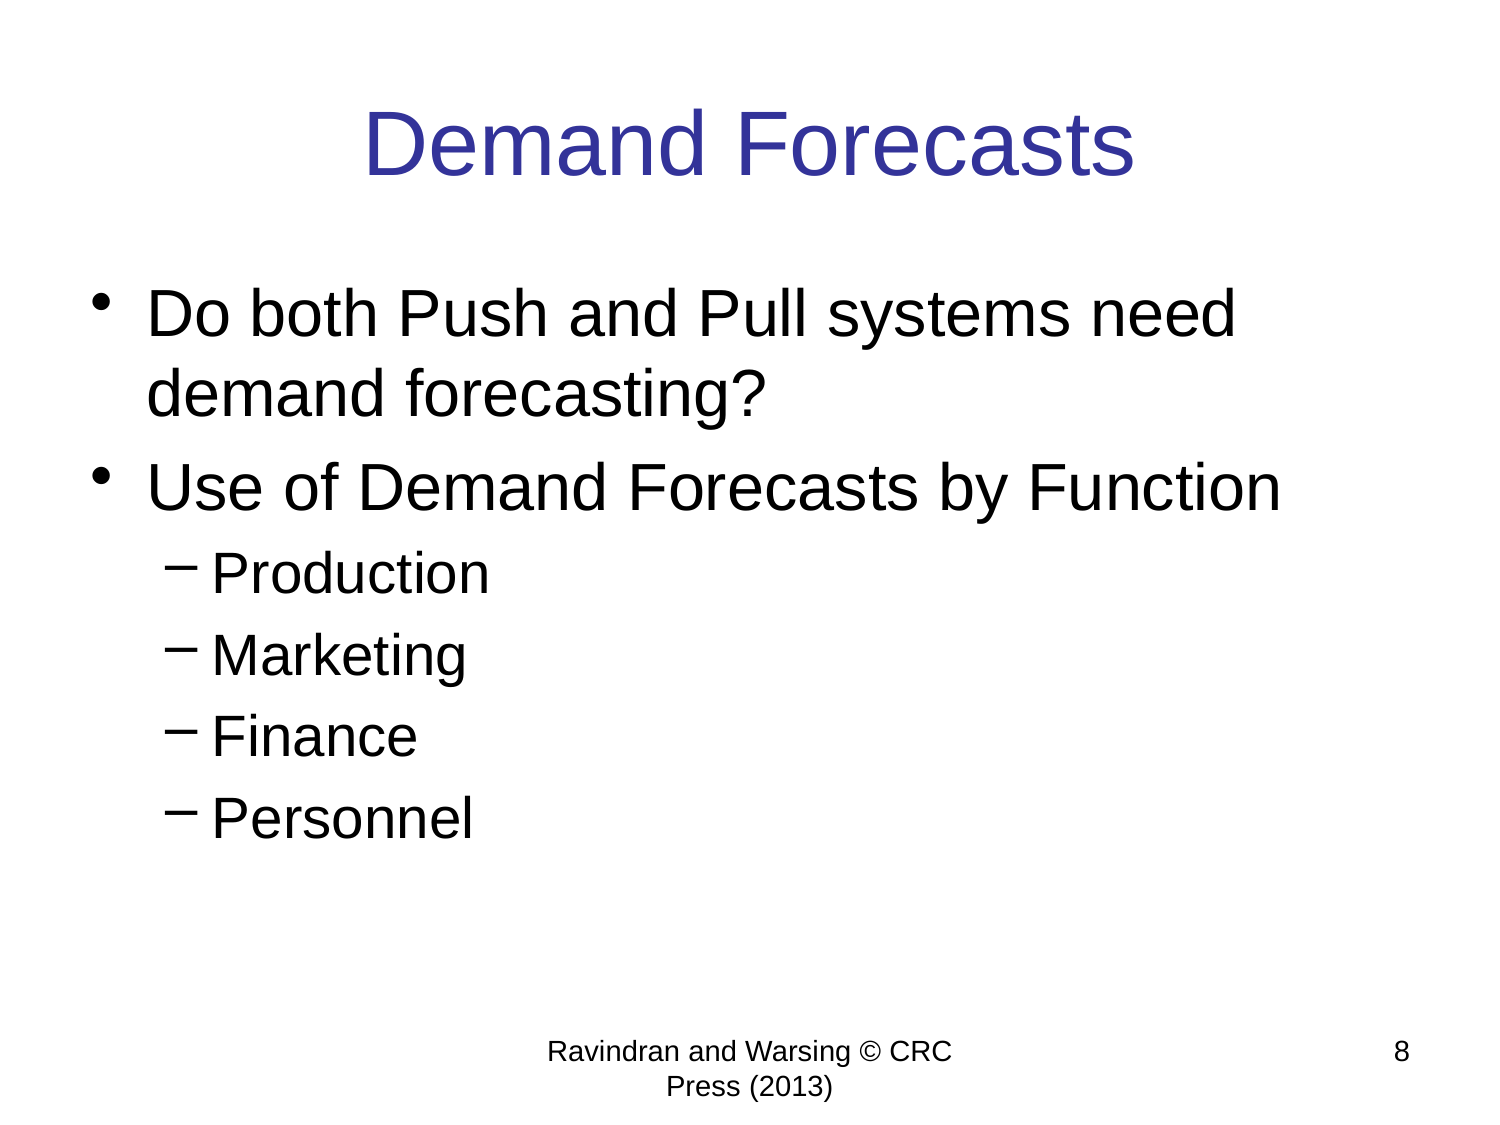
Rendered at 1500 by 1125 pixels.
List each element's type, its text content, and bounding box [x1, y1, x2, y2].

slide_number 8 [1074, 1024, 1425, 1103]
footer Ravindran and Warsing © CRC Press (2013) [512, 1024, 988, 1103]
list Do both Push and Pull systems need demand forecasting? Use of Demand Forecasts by Function Production Marketing Finance Personnel [74, 262, 1426, 1006]
title Demand Forecasts [74, 44, 1426, 233]
